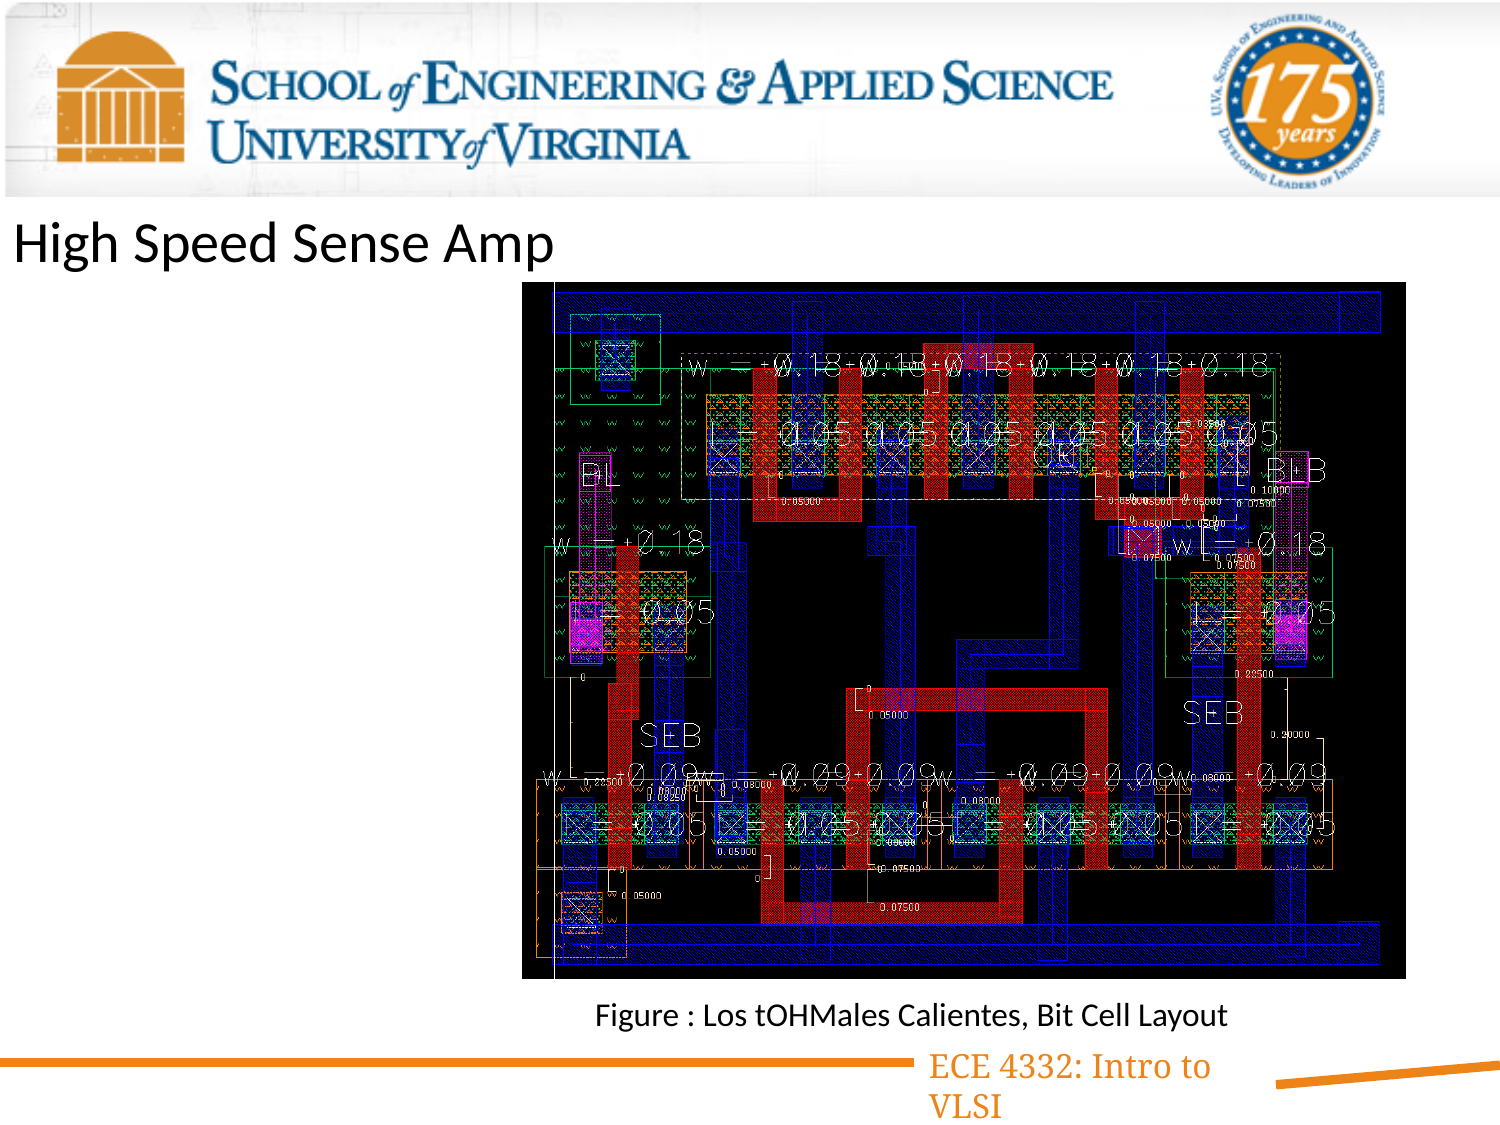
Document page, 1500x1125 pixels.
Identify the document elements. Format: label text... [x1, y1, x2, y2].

text_box ECE 4332: Intro to VLSI [914, 1037, 1277, 1125]
text_box Figure : Los tOHMales Calientes, Bit Cell Layout [580, 987, 1281, 1041]
text_box High Speed Sense Amp [0, 204, 570, 282]
picture [522, 282, 1407, 980]
picture [0, 0, 1500, 197]
